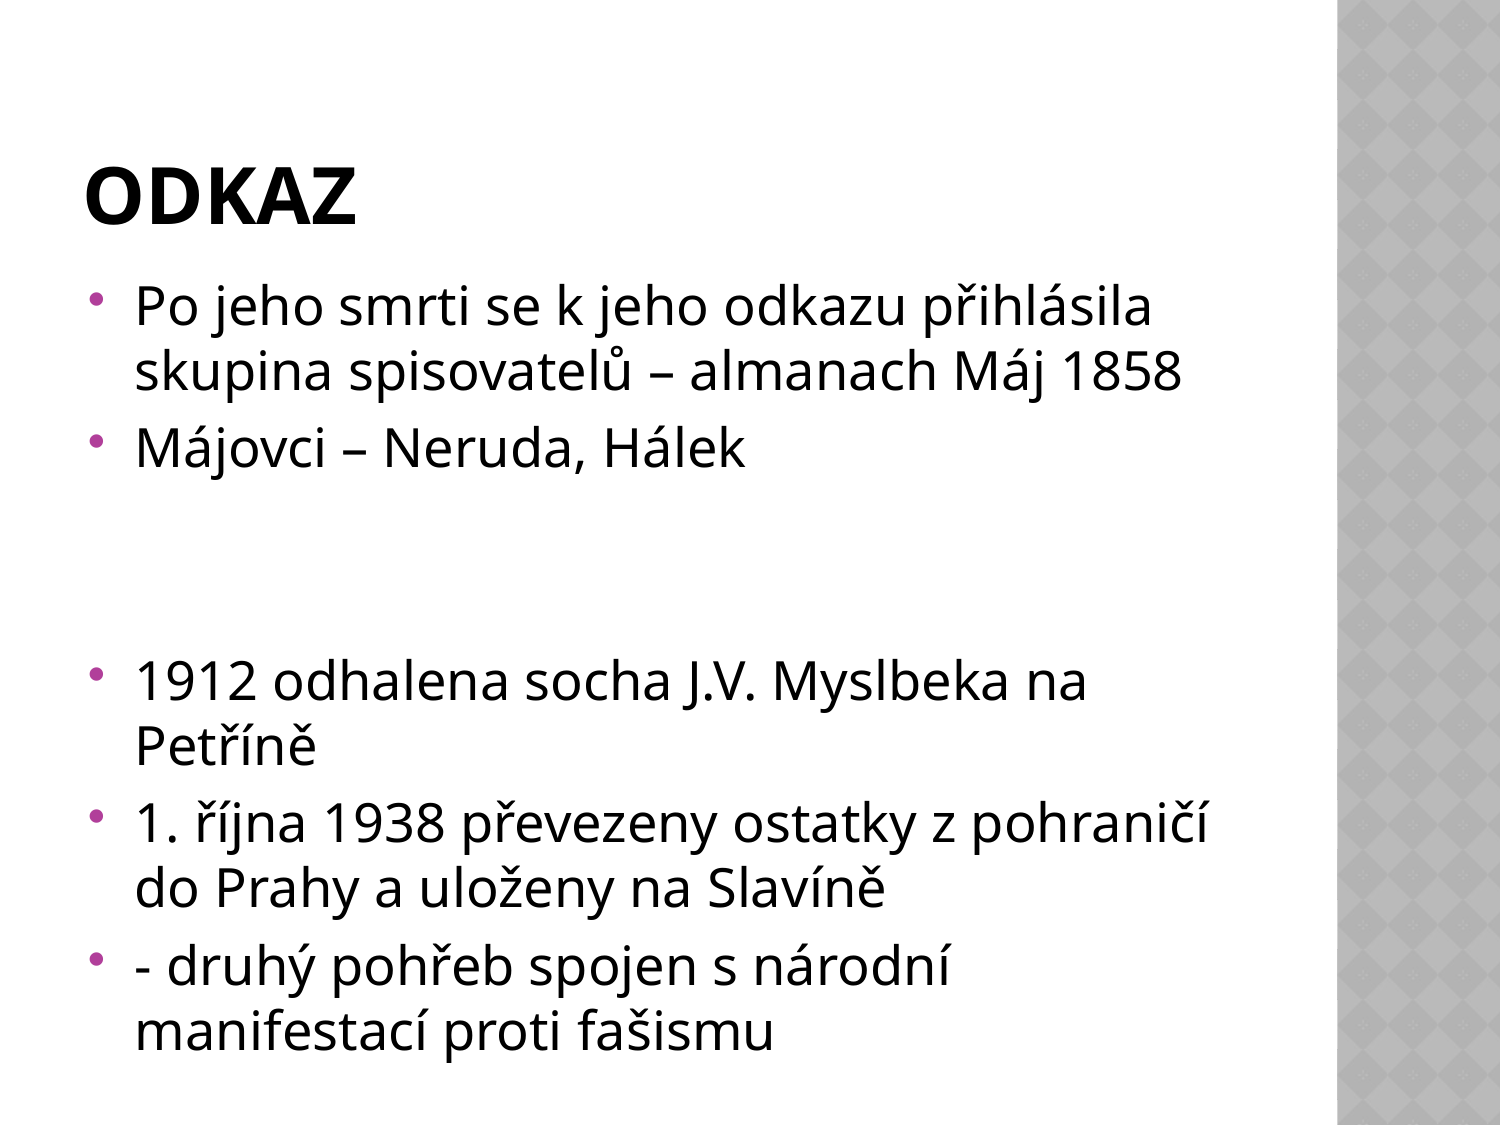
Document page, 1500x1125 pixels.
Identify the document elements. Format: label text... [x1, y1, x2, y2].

list Po jeho smrti se k jeho odkazu přihlásila skupina spisovatelů – almanach Máj 1858 Májovci – Neruda, Hálek 1912 odhalena socha J.V. Myslbeka na Petříně 1. října 1938 převezeny ostatky z pohraničí do Prahy a uloženy na Slavíně - druhý pohřeb spojen s národní manifestací proti fašismu [75, 264, 1263, 1059]
title ODKAZ [75, 52, 1263, 240]
